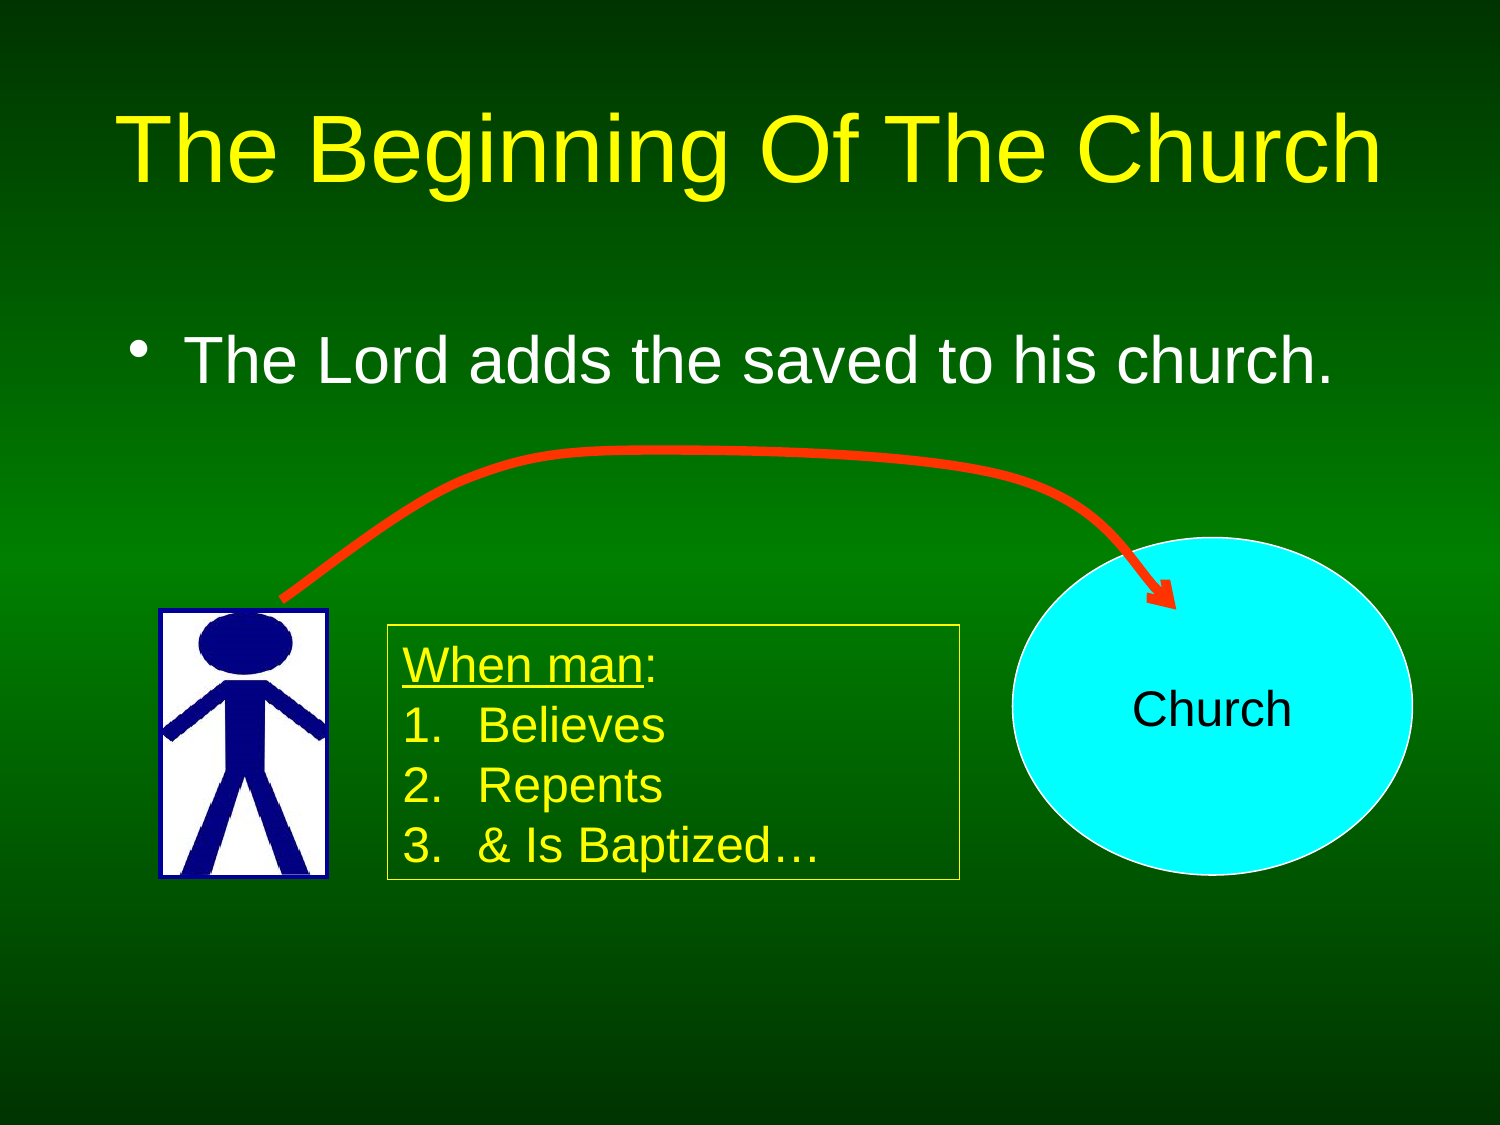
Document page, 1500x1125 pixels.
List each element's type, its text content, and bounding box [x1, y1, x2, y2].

text_box When man: Believes Repents & Is Baptized… [387, 624, 960, 880]
text_box [280, 449, 1177, 610]
list The Lord adds the saved to his church. [112, 324, 1450, 463]
text_box Church [1012, 537, 1413, 876]
title The Beginning Of The Church [37, 50, 1463, 238]
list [162, 612, 326, 876]
